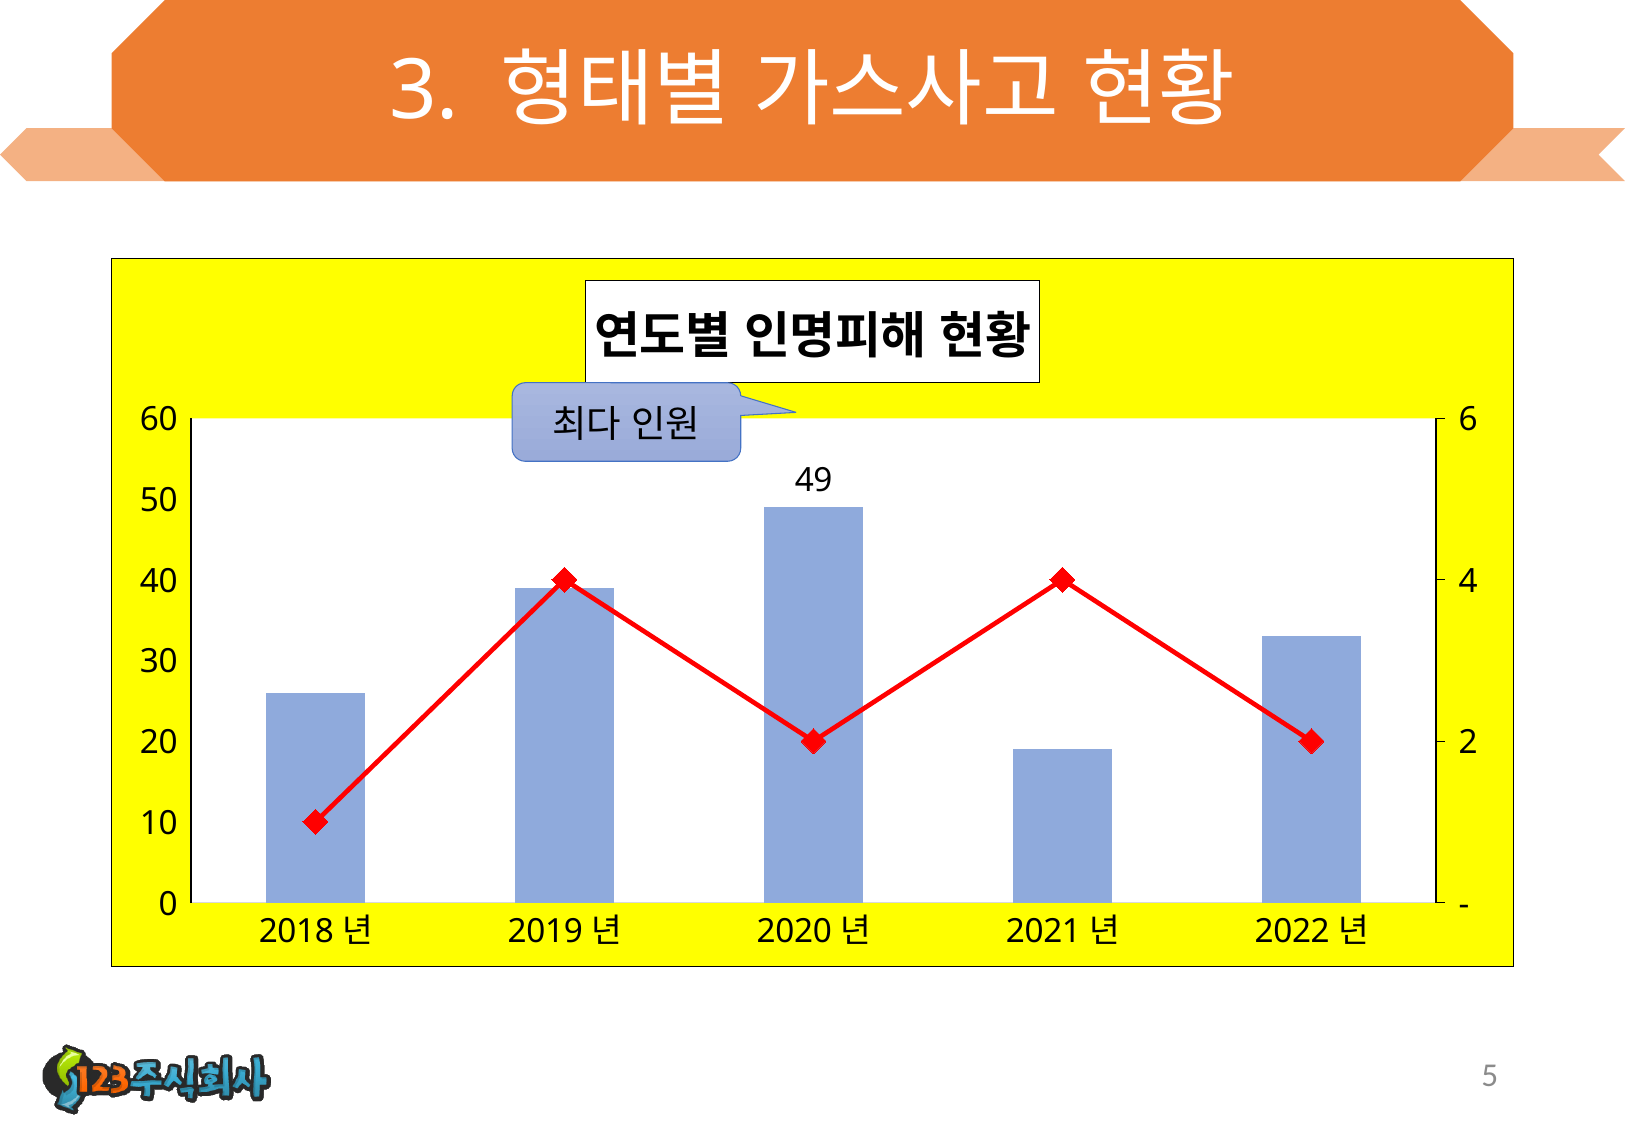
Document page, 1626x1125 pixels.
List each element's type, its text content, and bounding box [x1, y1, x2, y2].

slide_number 5 [1147, 1042, 1514, 1103]
picture [31, 1032, 281, 1125]
title 3. 형태별 가스사고 현황 [0, 3, 1625, 182]
chart [111, 258, 1514, 967]
